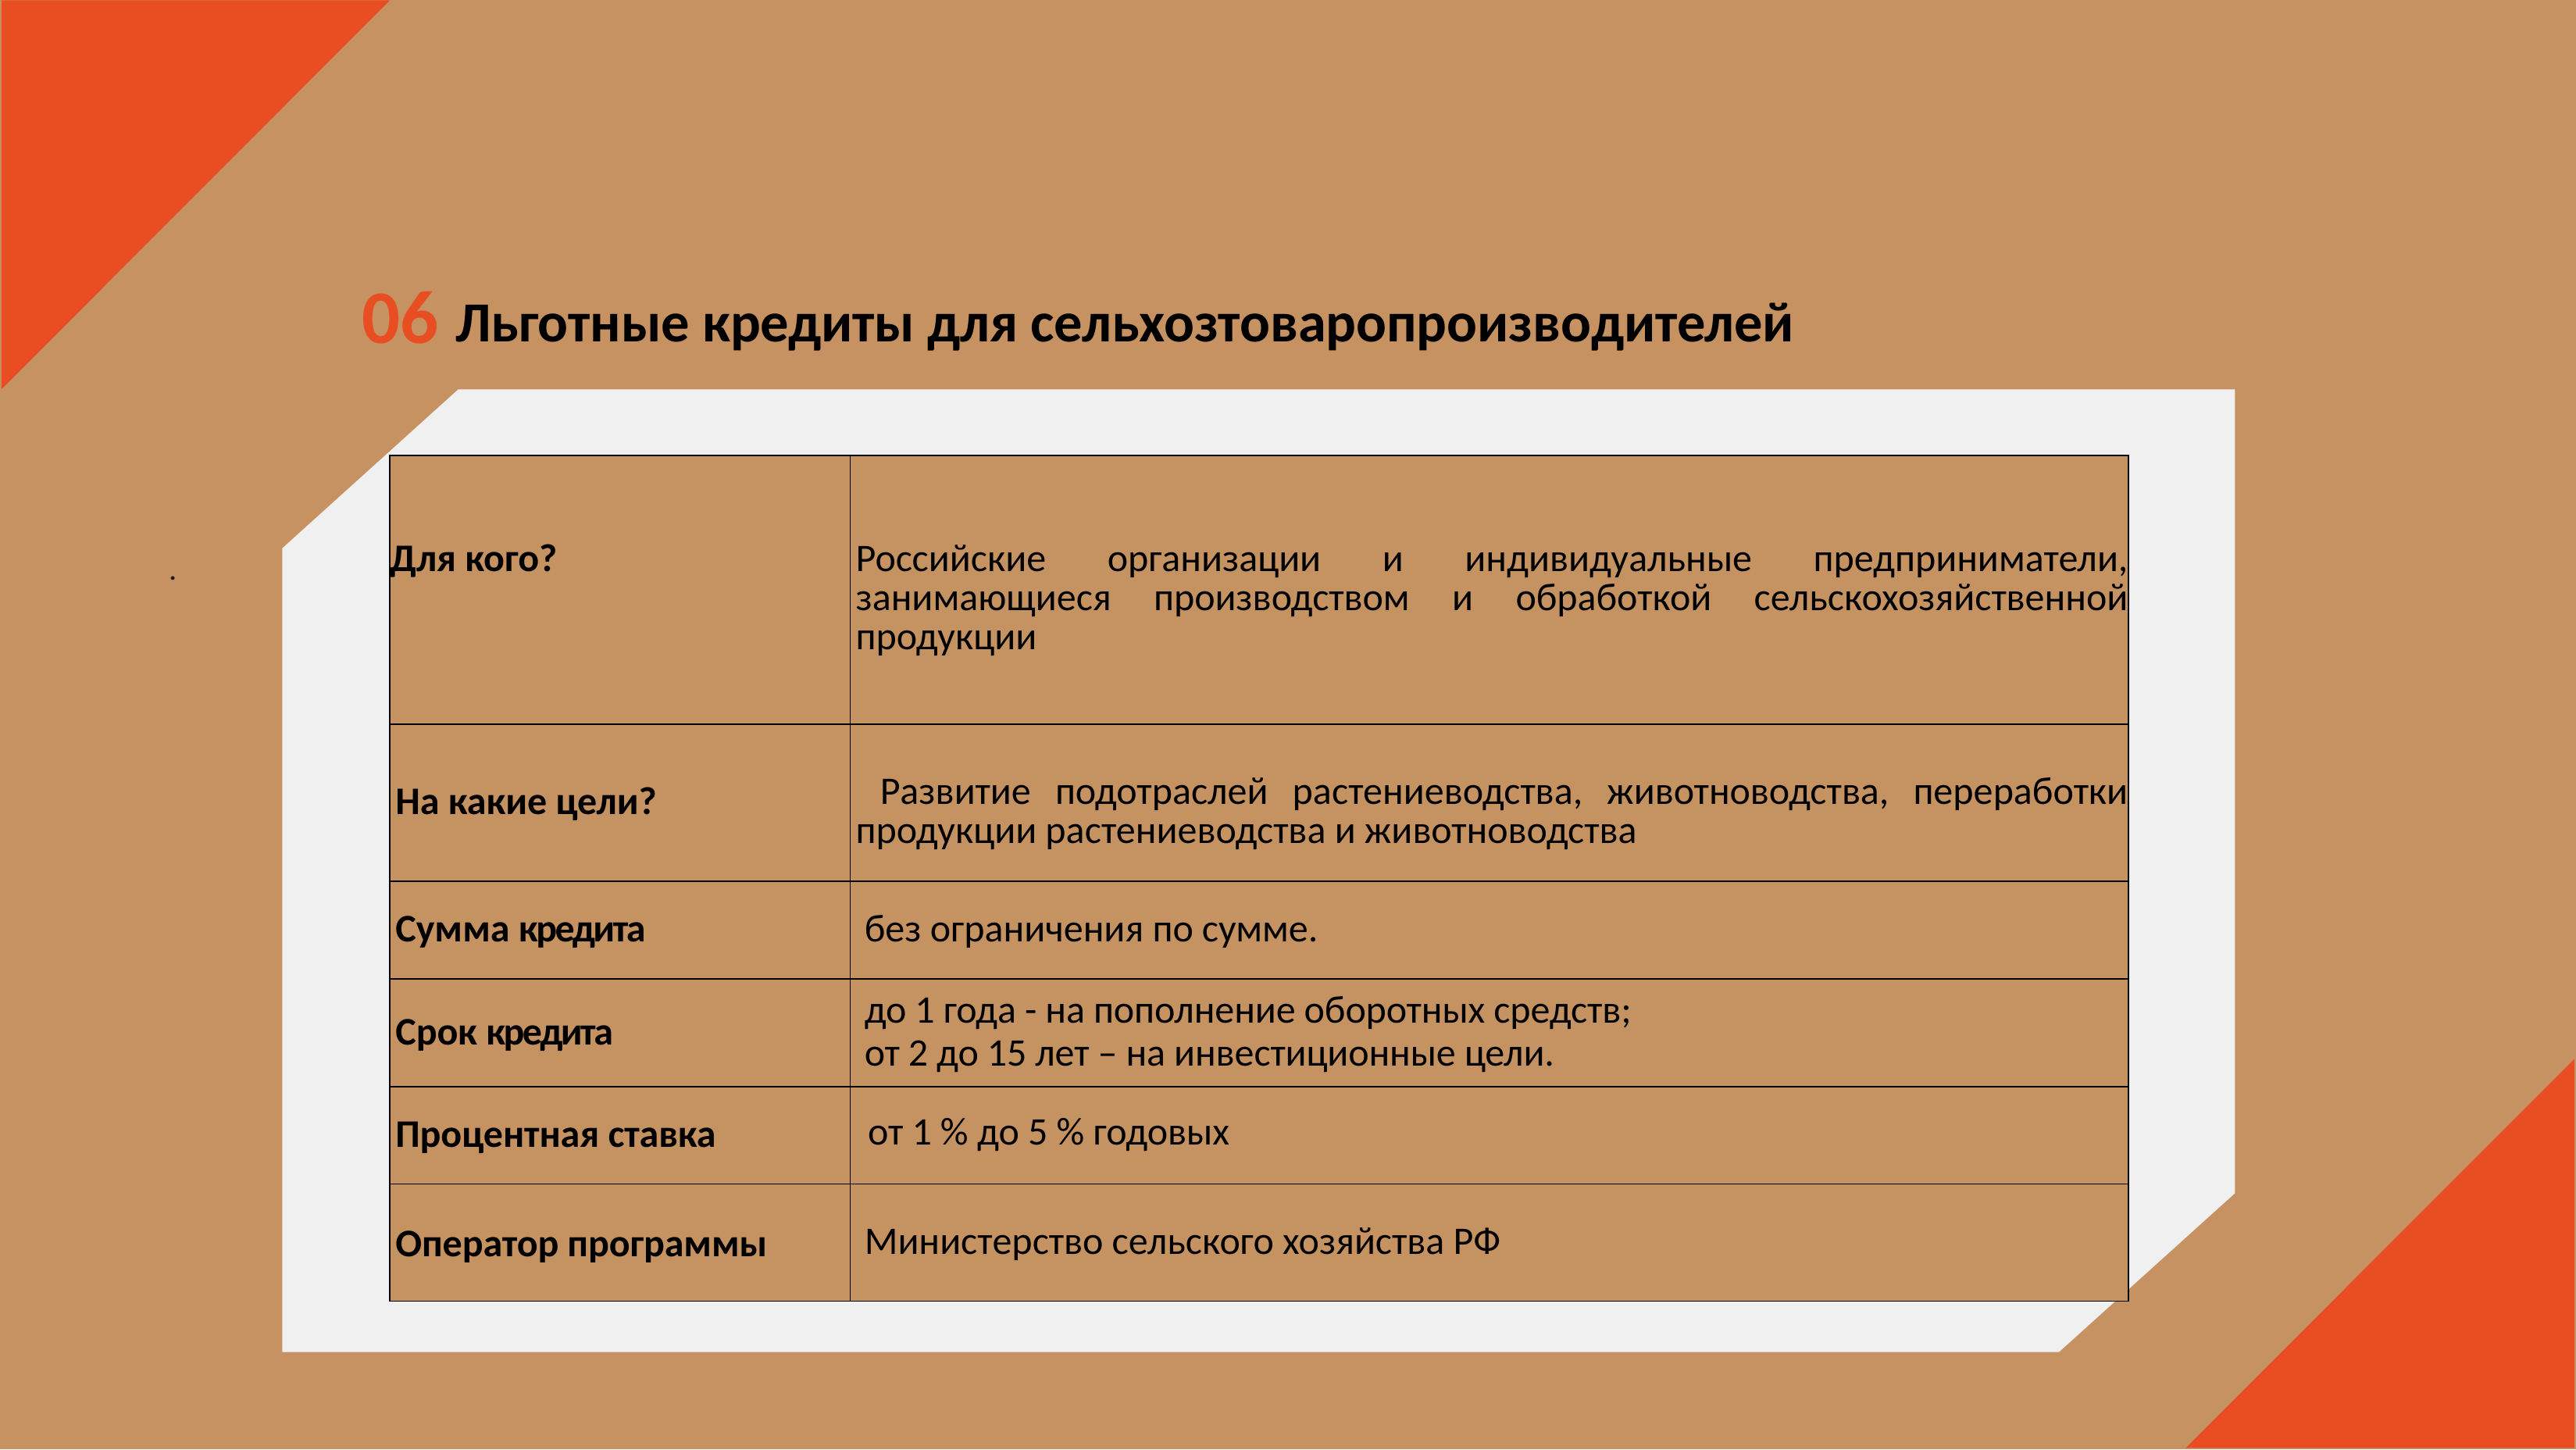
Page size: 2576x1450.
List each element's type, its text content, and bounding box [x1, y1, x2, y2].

table_header Для кого? [391, 456, 850, 723]
table_cell Министерство сельского хозяйства РФ [851, 1184, 2128, 1301]
table_cell Процентная ставка [391, 1088, 850, 1184]
table_cell Развитие подотраслей растениеводства, животноводства, переработки продукции растениеводства и животноводства [851, 725, 2128, 880]
text_box 06 Льготные кредиты для сельхозтоваропроизводителей [360, 205, 2381, 365]
table_cell до 1 года - на пополнение оборотных средств; от 2 до 15 лет – на инвестиционные цели. [851, 980, 2128, 1086]
table_cell Сумма кредита [391, 882, 850, 978]
table_cell Срок кредита [391, 980, 850, 1086]
text_box [282, 389, 2235, 1352]
table_cell от 1 % до 5 % годовых [851, 1088, 2128, 1184]
text_box [1, 0, 391, 390]
text_box . [166, 546, 179, 587]
table_cell На какие цели? [391, 725, 850, 880]
table_cell без ограничения по сумме. [851, 882, 2128, 978]
table_cell Оператор программы [391, 1184, 850, 1301]
text_box [2185, 1059, 2574, 1448]
table_header Российские организации и индивидуальные предприниматели, занимающиеся производством и обработкой сельскохозяйственной продукции [851, 456, 2128, 723]
